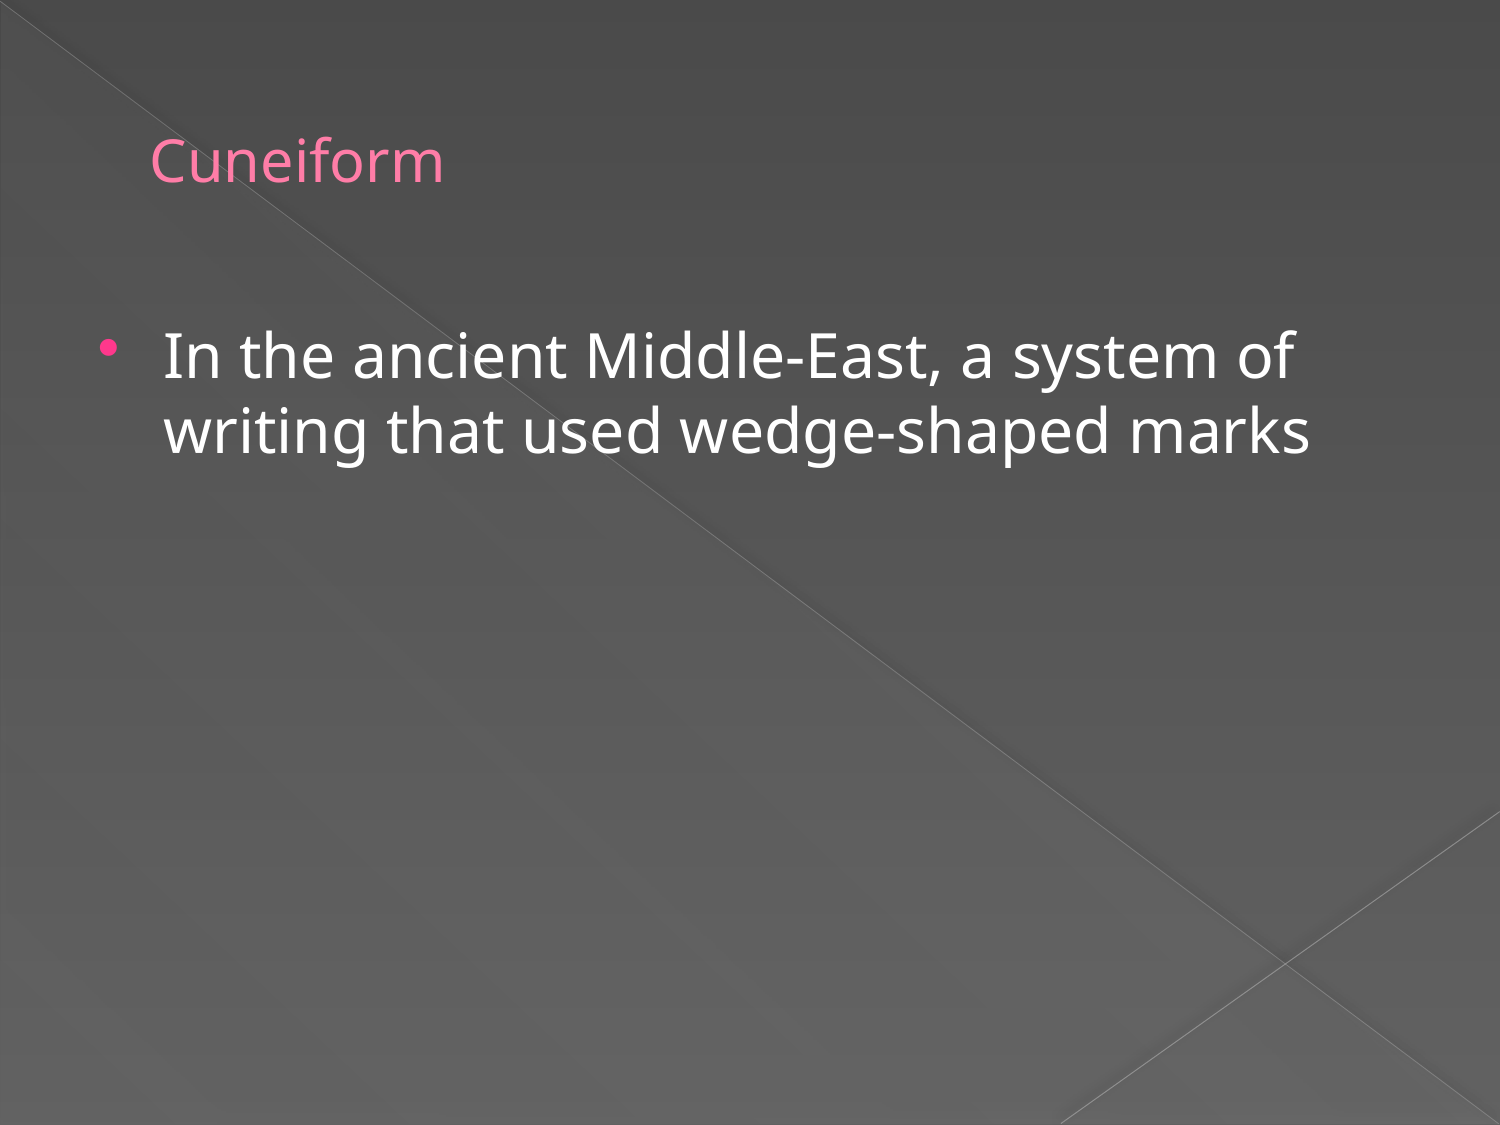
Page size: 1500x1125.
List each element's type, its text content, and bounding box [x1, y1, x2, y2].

title Cuneiform [75, 43, 1425, 274]
list In the ancient Middle-East, a system of writing that used wedge-shaped marks [75, 308, 1425, 1059]
